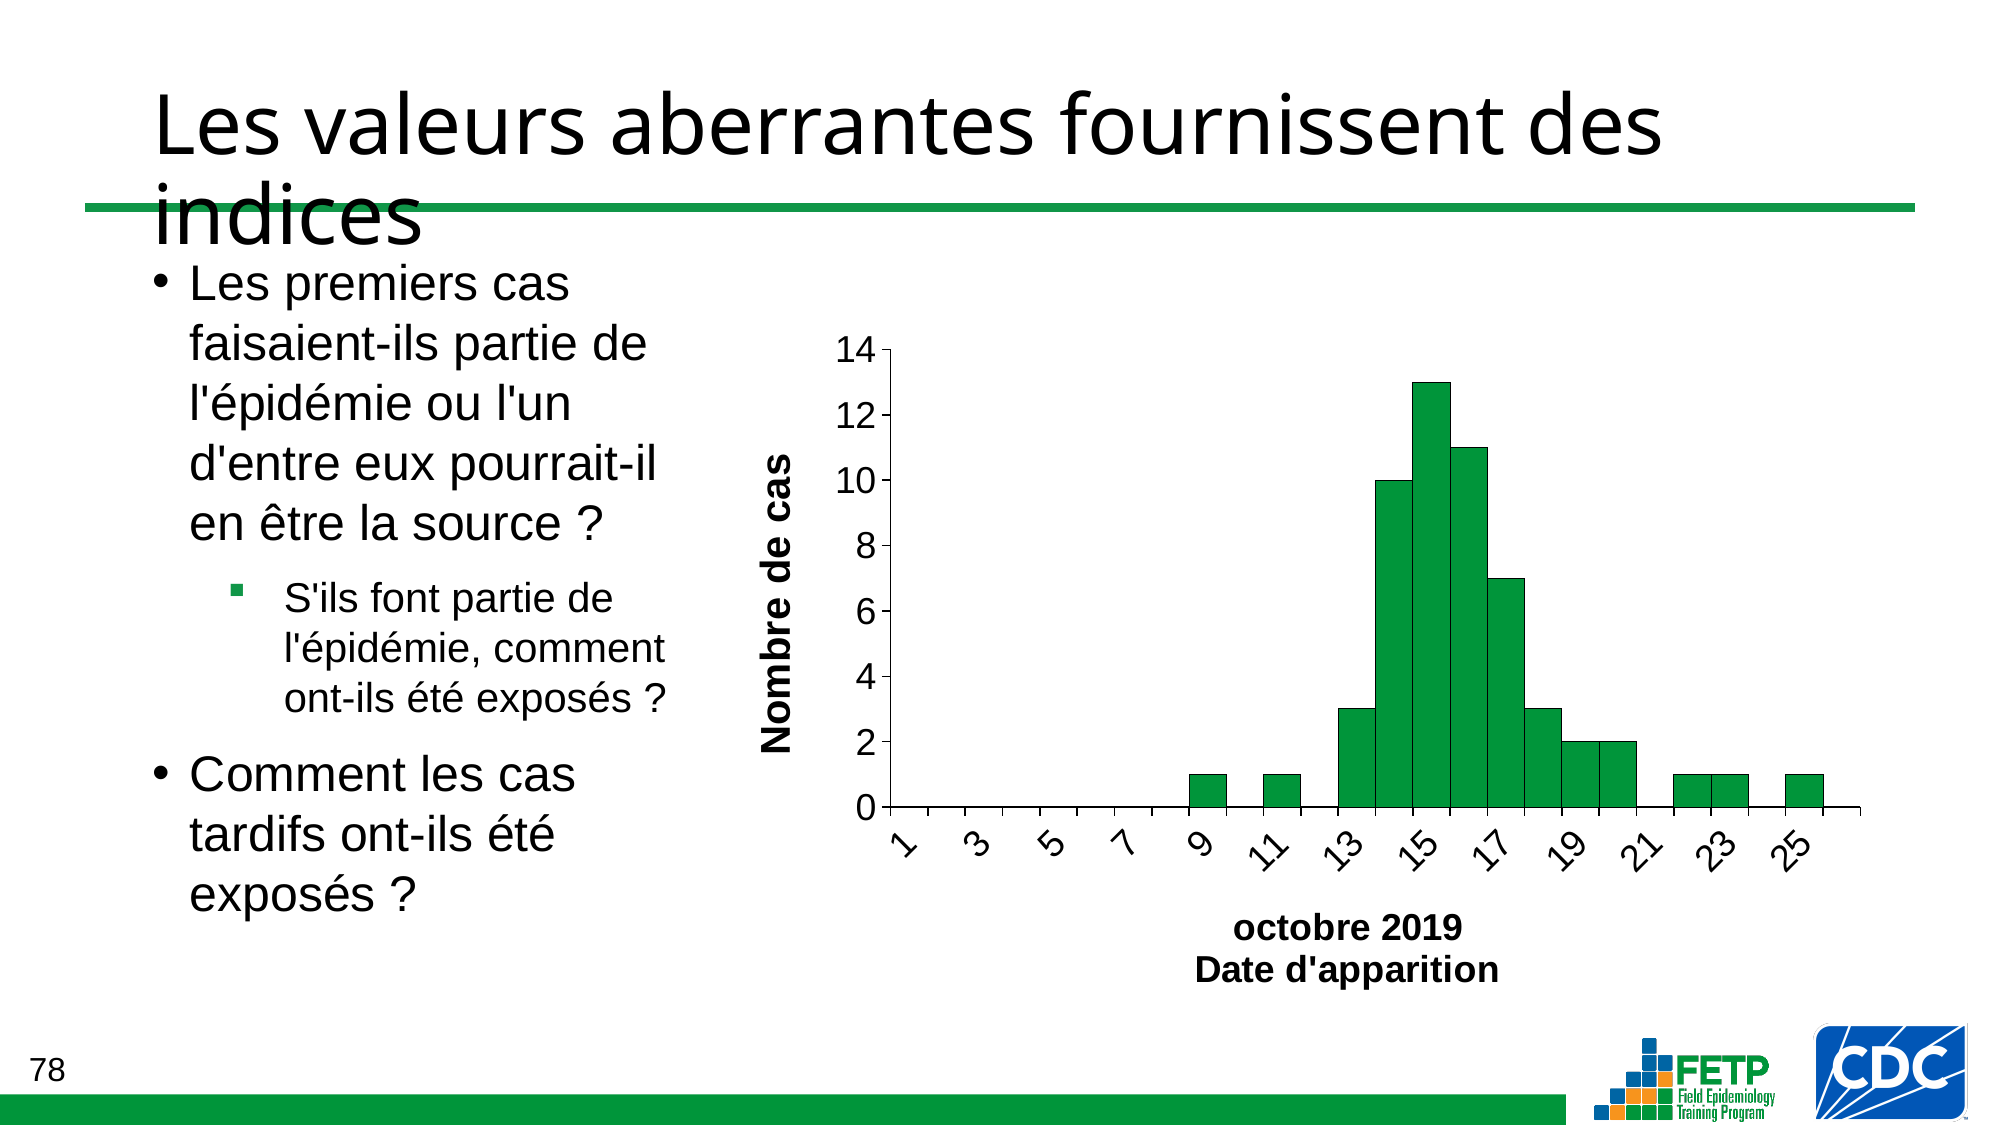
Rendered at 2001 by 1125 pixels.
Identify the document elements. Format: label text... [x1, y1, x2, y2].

list Les premiers cas faisaient-ils partie de l'épidémie ou l'un d'entre eux pourrait-il en être la source ? S'ils font partie de l'épidémie, comment ont-ils été exposés ? Comment les cas tardifs ont-ils été exposés ? [137, 242, 714, 1004]
picture [1594, 1038, 1775, 1122]
chart [713, 313, 1885, 1027]
picture [1813, 1023, 1968, 1122]
title Les valeurs aberrantes fournissent des indices [137, 75, 1863, 207]
